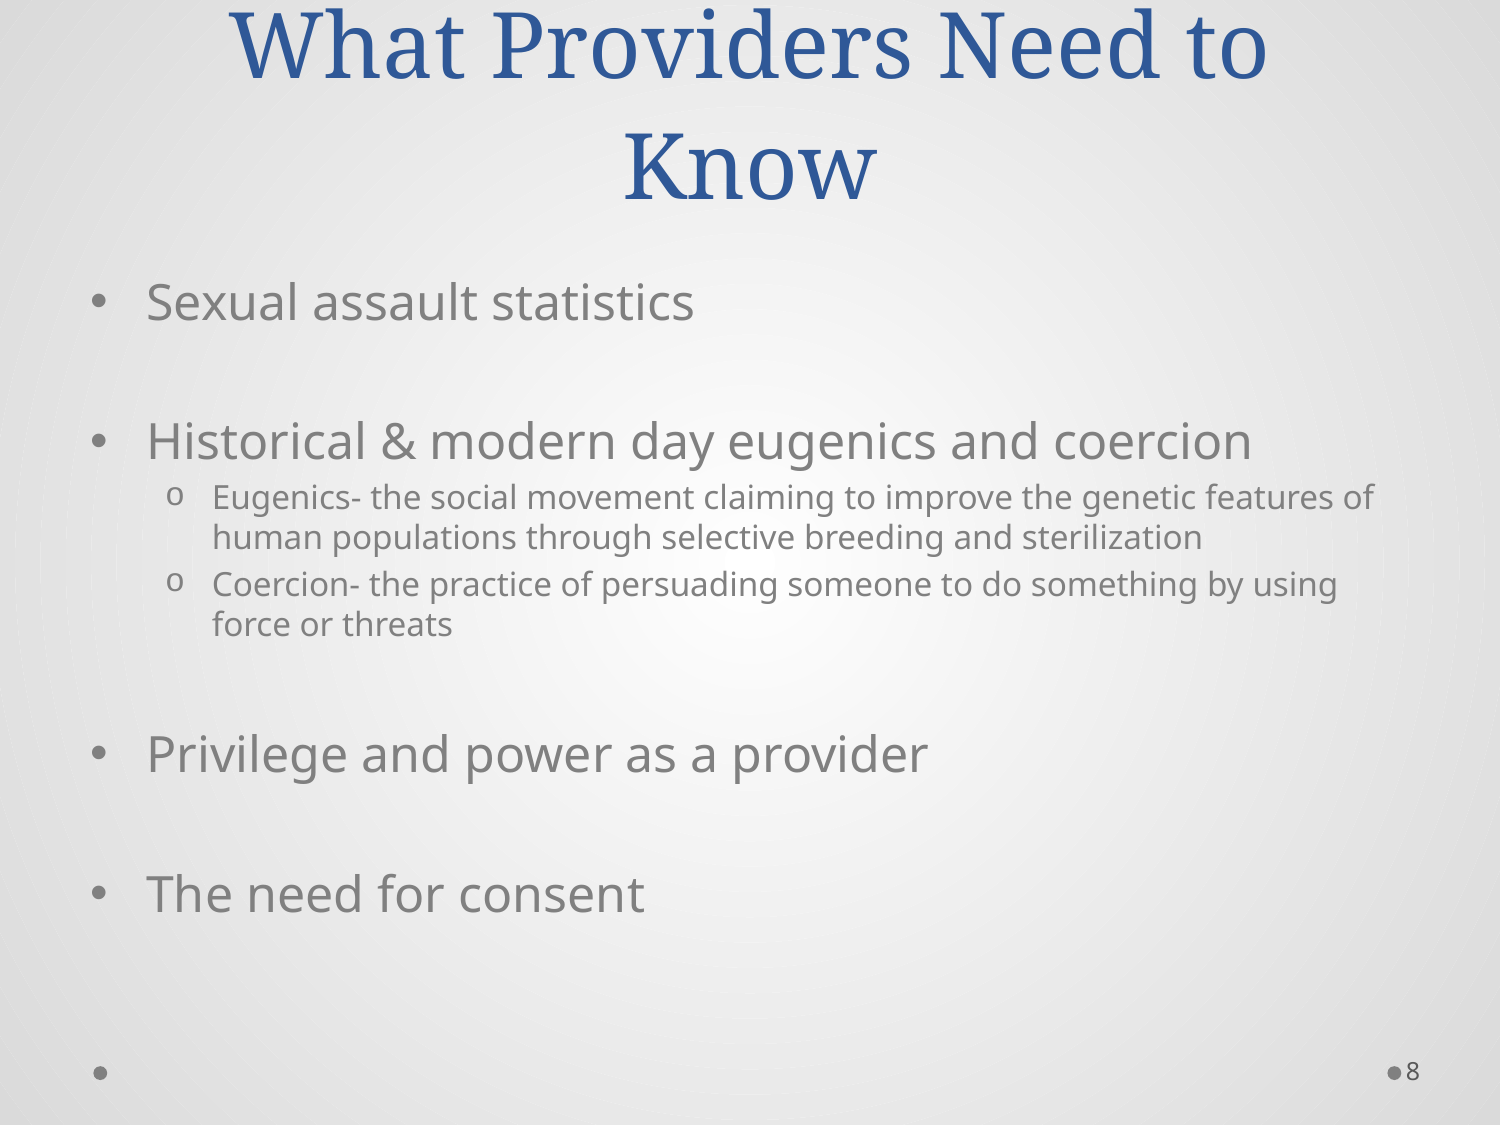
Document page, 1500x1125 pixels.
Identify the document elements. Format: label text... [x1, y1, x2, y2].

list Sexual assault statistics Historical & modern day eugenics and coercion Eugenics- the social movement claiming to improve the genetic features of human populations through selective breeding and sterilization Coercion- the practice of persuading someone to do something by using force or threats Privilege and power as a provider The need for consent [75, 262, 1425, 1063]
title What Providers Need to Know [75, 0, 1425, 225]
slide_number 8 [1401, 1042, 1494, 1103]
